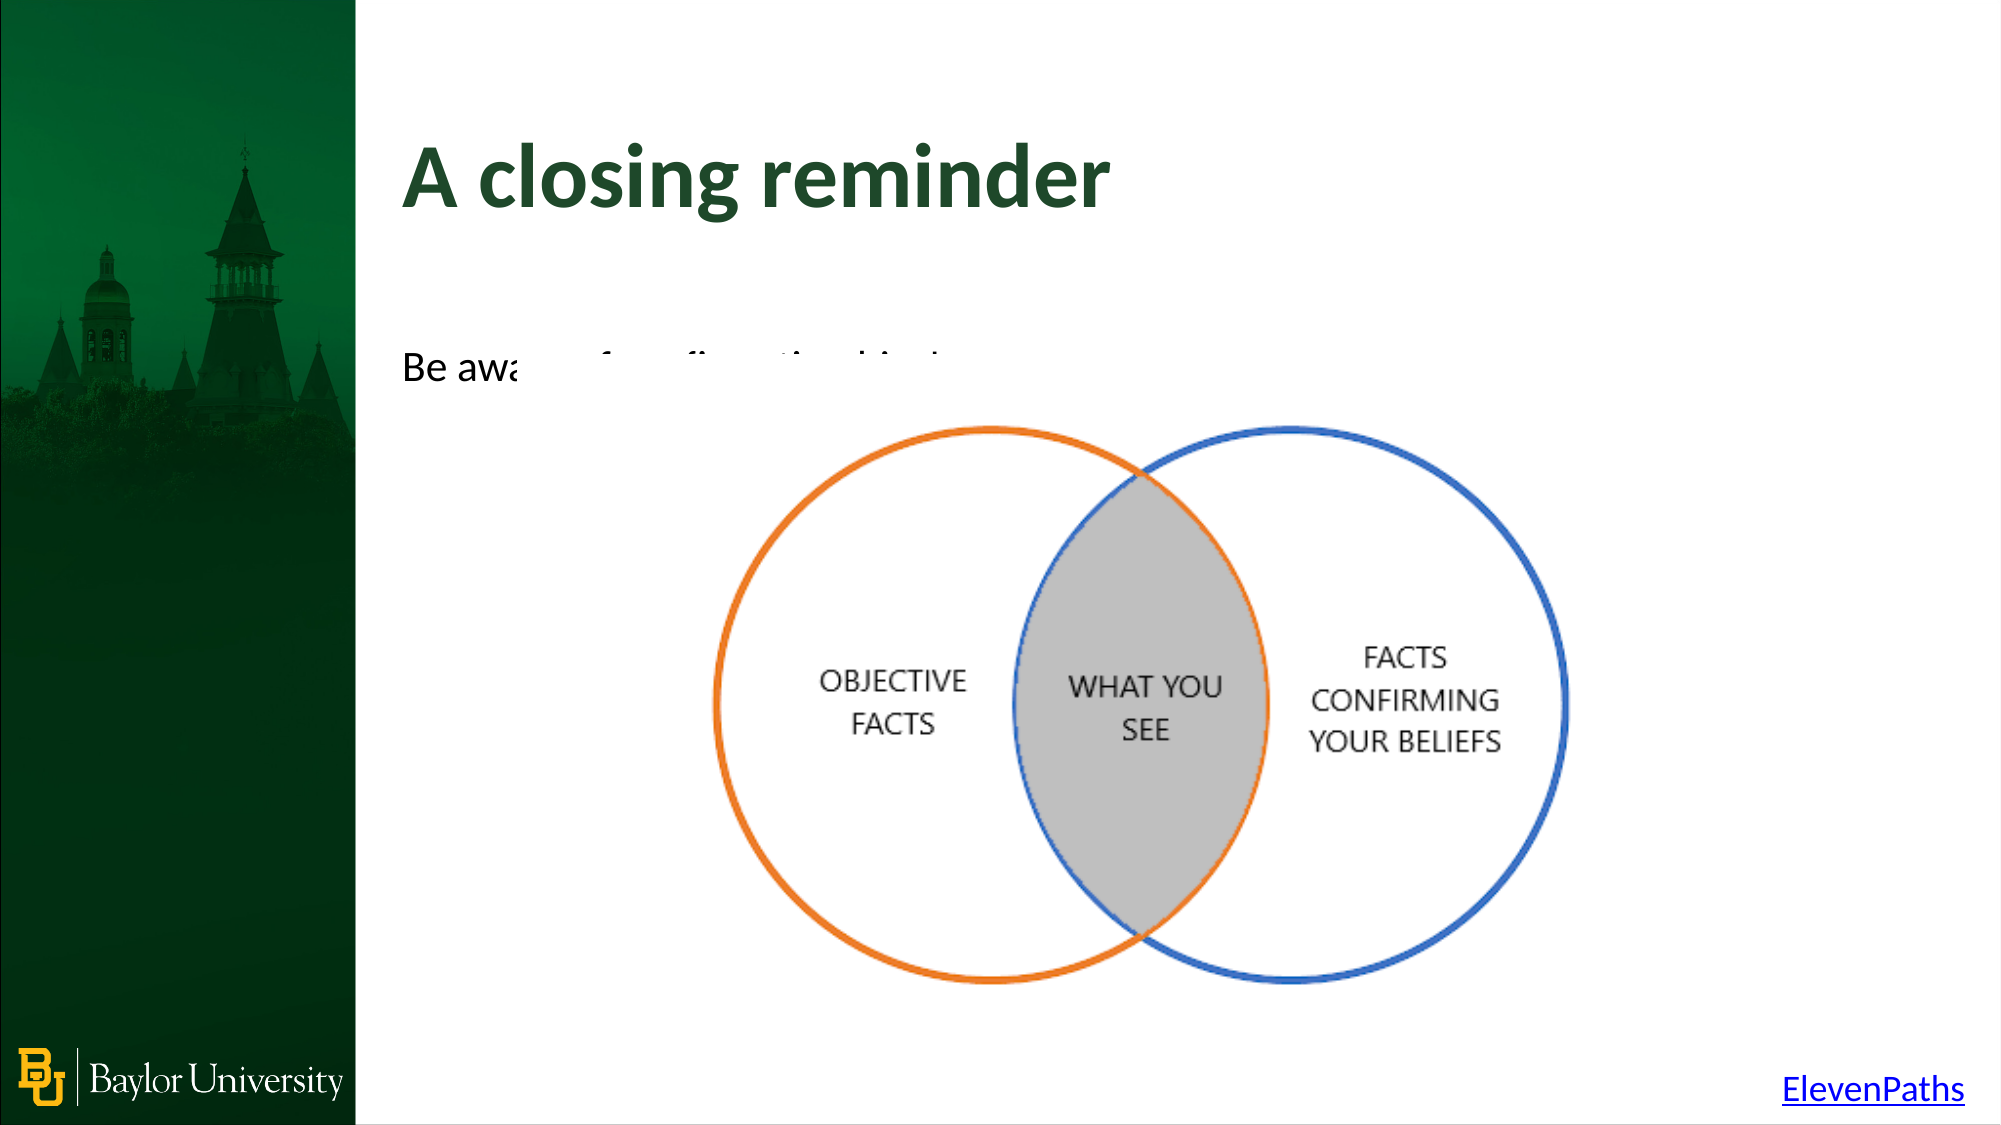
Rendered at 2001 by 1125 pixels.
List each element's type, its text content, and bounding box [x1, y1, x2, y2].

picture [0, 0, 2001, 1125]
text_box Be aware of confirmation bias! [387, 276, 1633, 427]
text_box A closing reminder [387, 121, 1840, 266]
text_box ElevenPaths [1700, 1056, 1980, 1117]
